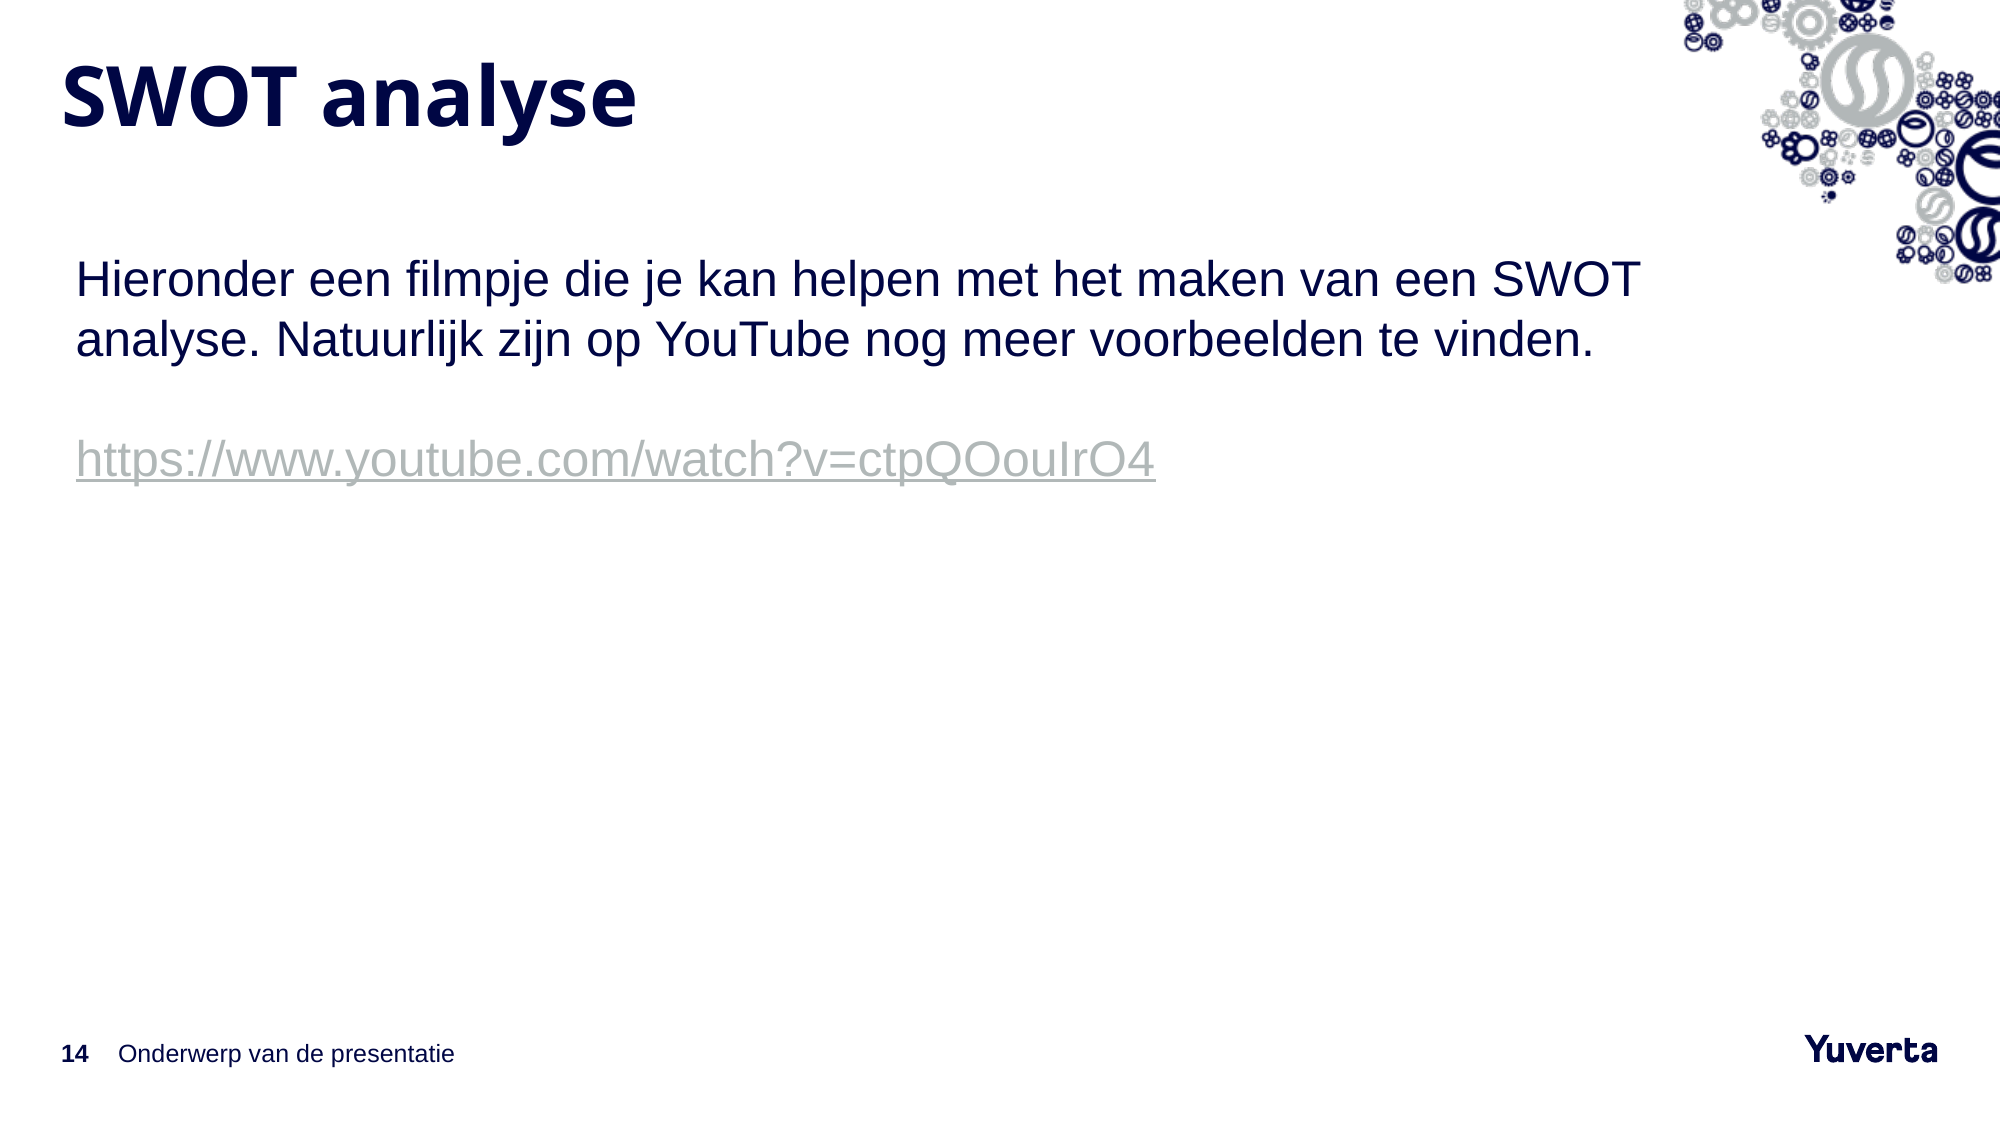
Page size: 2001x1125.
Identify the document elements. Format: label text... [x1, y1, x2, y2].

footer Onderwerp van de presentatie [118, 1037, 987, 1073]
title SWOT analyse [60, 48, 1744, 239]
text_box Hieronder een filmpje die je kan helpen met het maken van een SWOT analyse. Natuurlijk zijn op YouTube nog meer voorbeelden te vinden. https://www.youtube.com/watch?v=ctpQOouIrO4 [60, 238, 1657, 614]
picture [0, 0, 2000, 1125]
slide_number 14 [60, 1037, 113, 1073]
